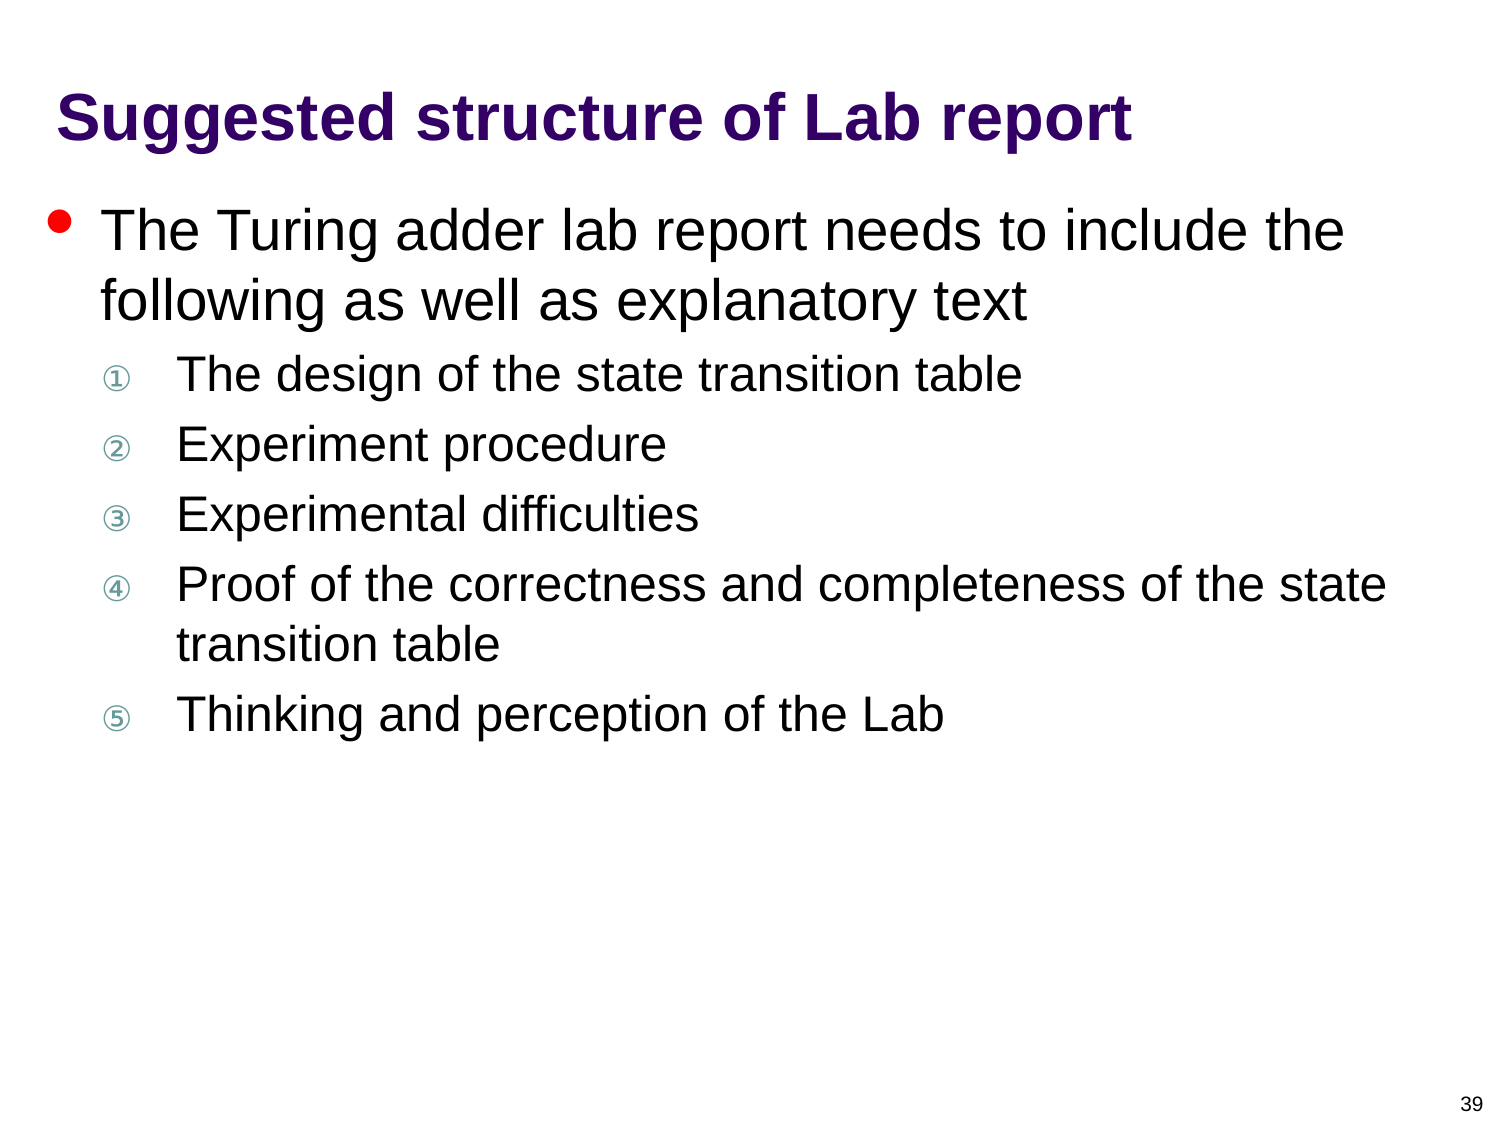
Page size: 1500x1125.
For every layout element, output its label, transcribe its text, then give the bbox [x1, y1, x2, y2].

slide_number 39 [1378, 1083, 1499, 1125]
title Suggested structure of Lab report [41, 19, 1471, 162]
list The Turing adder lab report needs to include the following as well as explanatory text The design of the state transition table Experiment procedure Experimental difficulties Proof of the correctness and completeness of the state transition table Thinking and perception of the Lab [29, 184, 1483, 1083]
